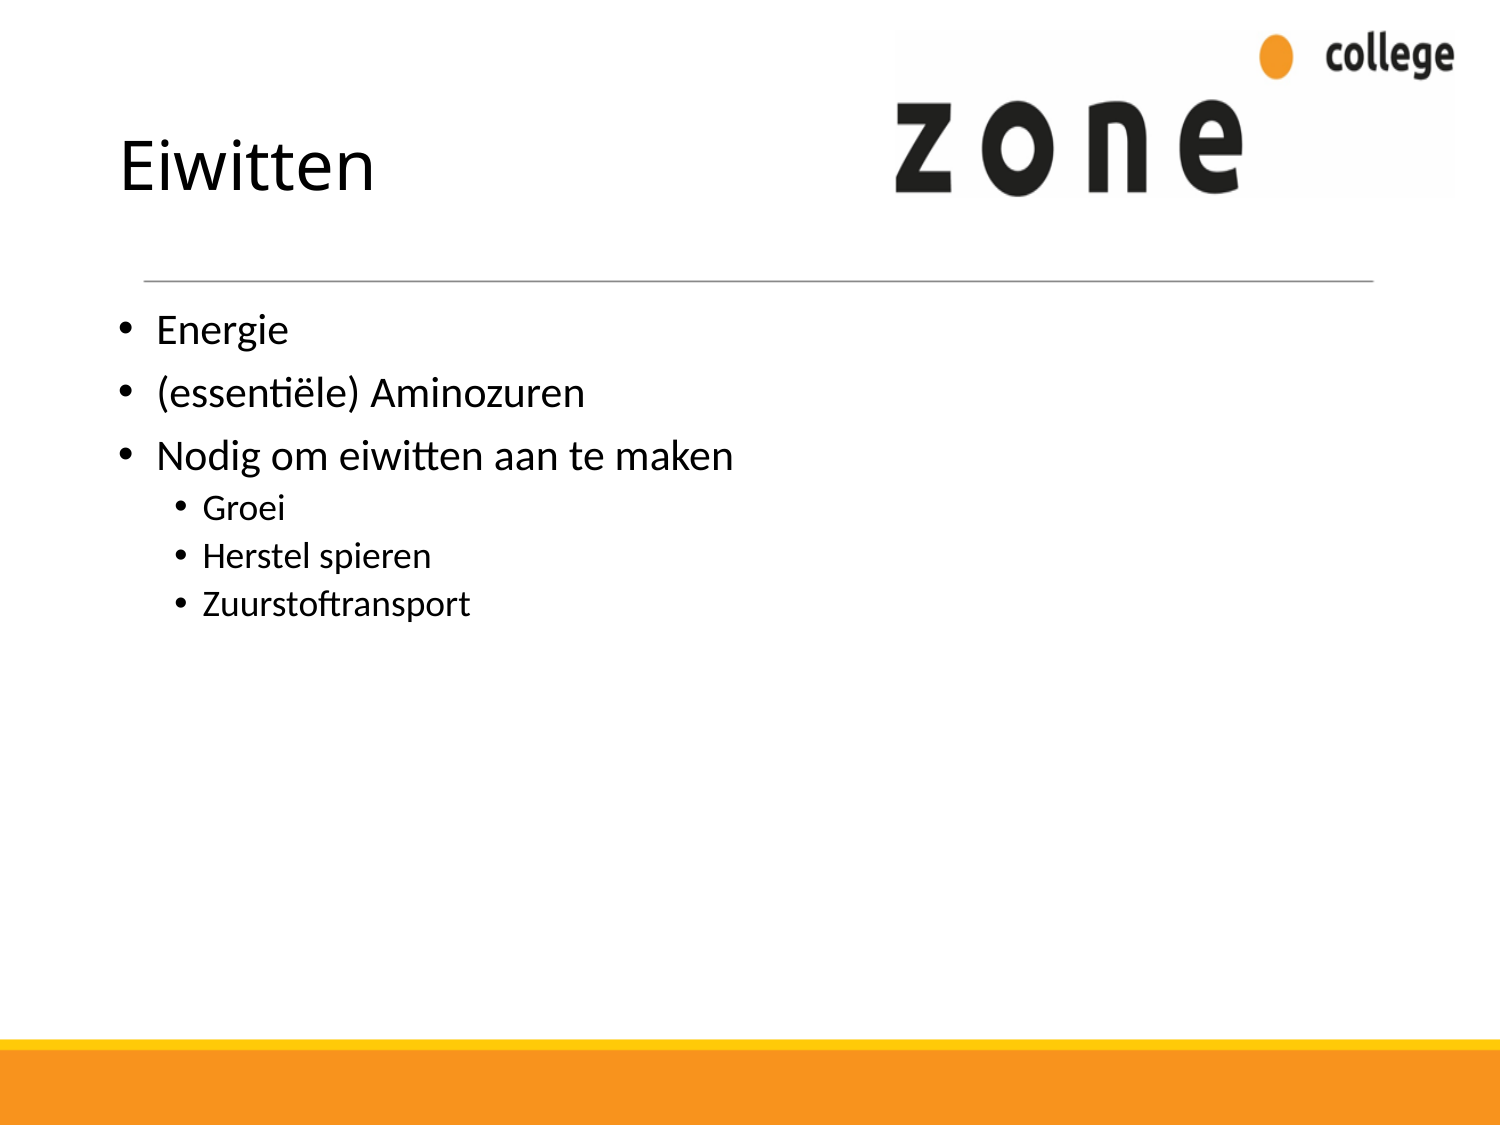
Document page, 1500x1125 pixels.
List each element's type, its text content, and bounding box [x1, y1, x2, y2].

picture [0, 0, 1500, 1125]
list Energie (essentiële) Aminozuren Nodig om eiwitten aan te maken Groei Herstel spieren Zuurstoftransport [103, 299, 1397, 1014]
title Eiwitten [103, 59, 1397, 278]
